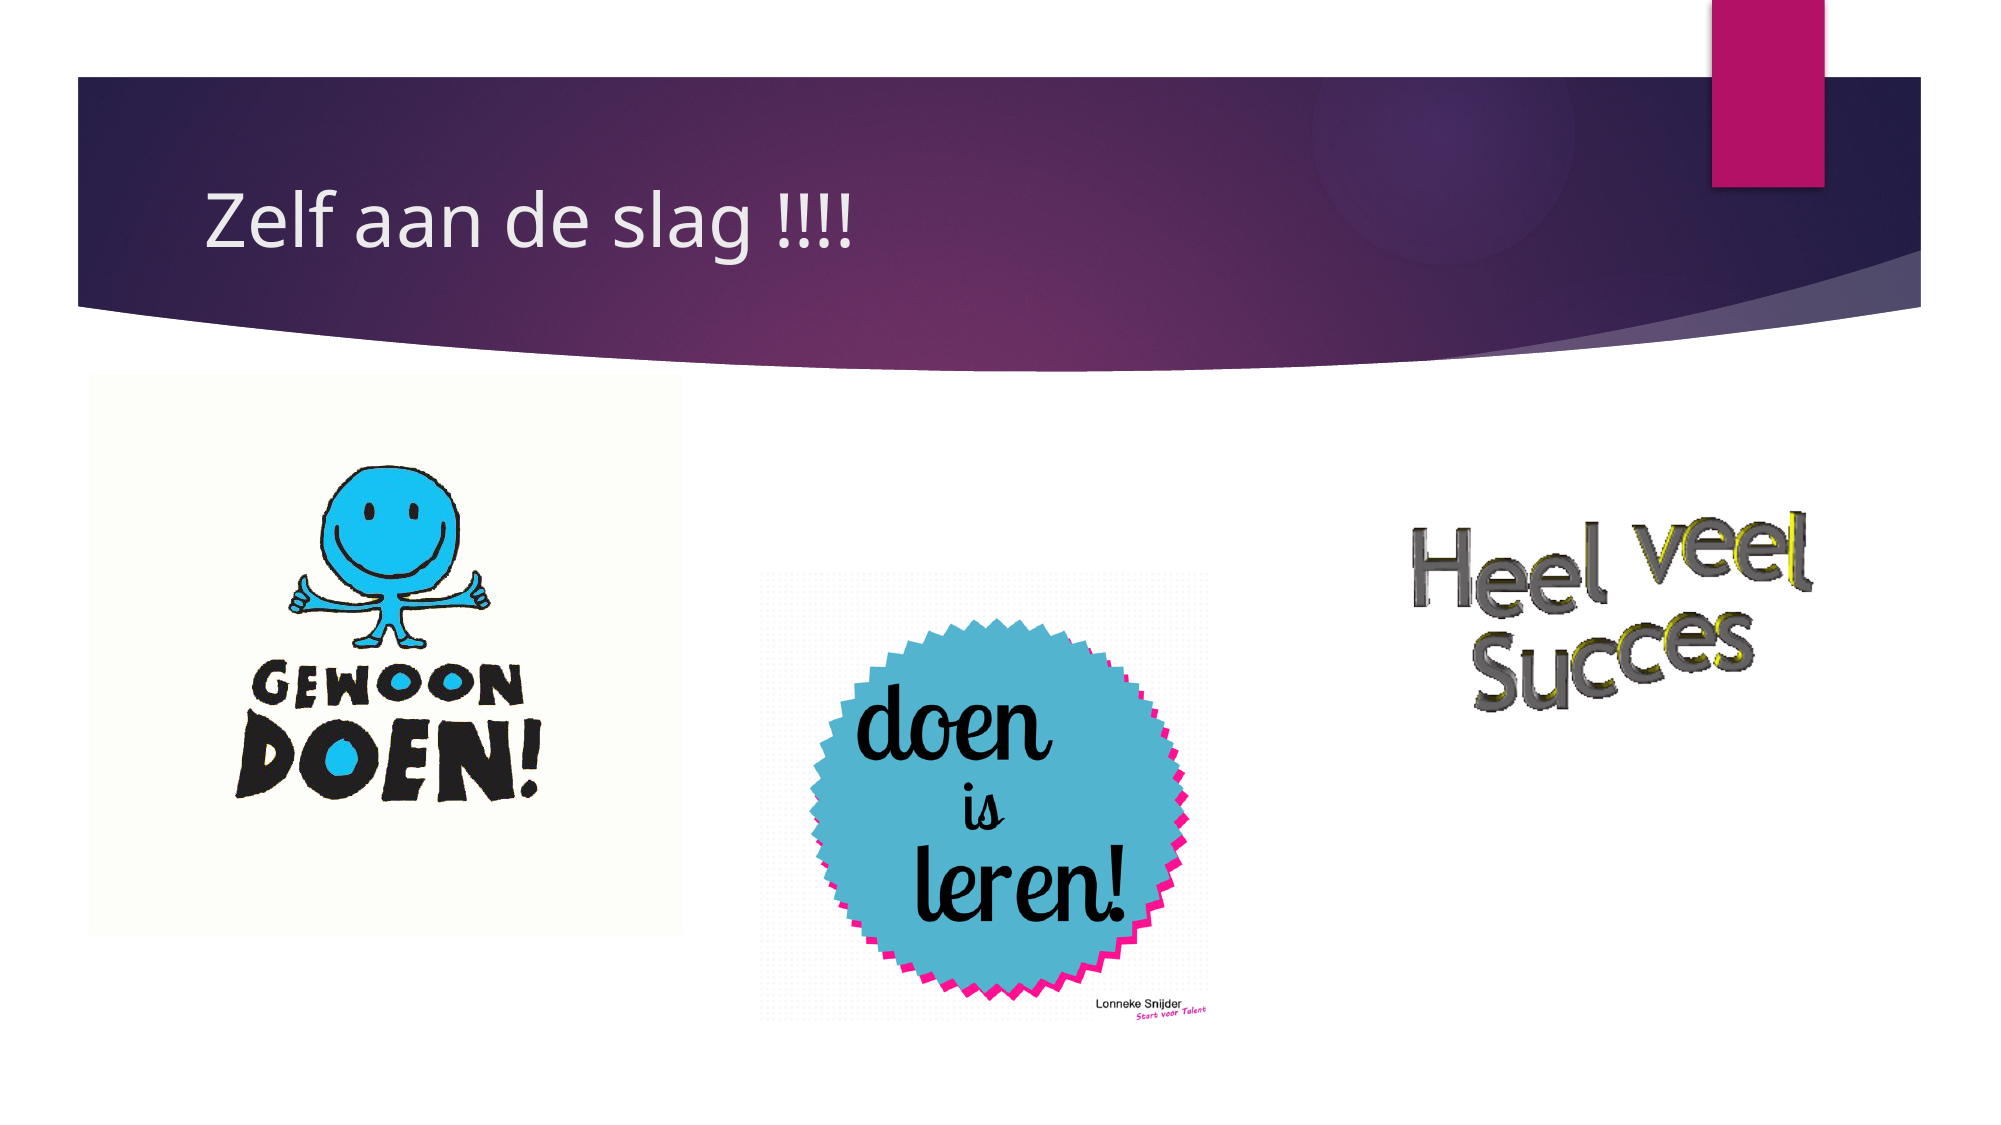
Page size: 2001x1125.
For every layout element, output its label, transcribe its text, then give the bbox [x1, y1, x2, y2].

picture [760, 570, 1211, 1021]
picture [1390, 453, 1841, 755]
title Zelf aan de slag !!!! [189, 159, 1627, 276]
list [89, 374, 683, 936]
